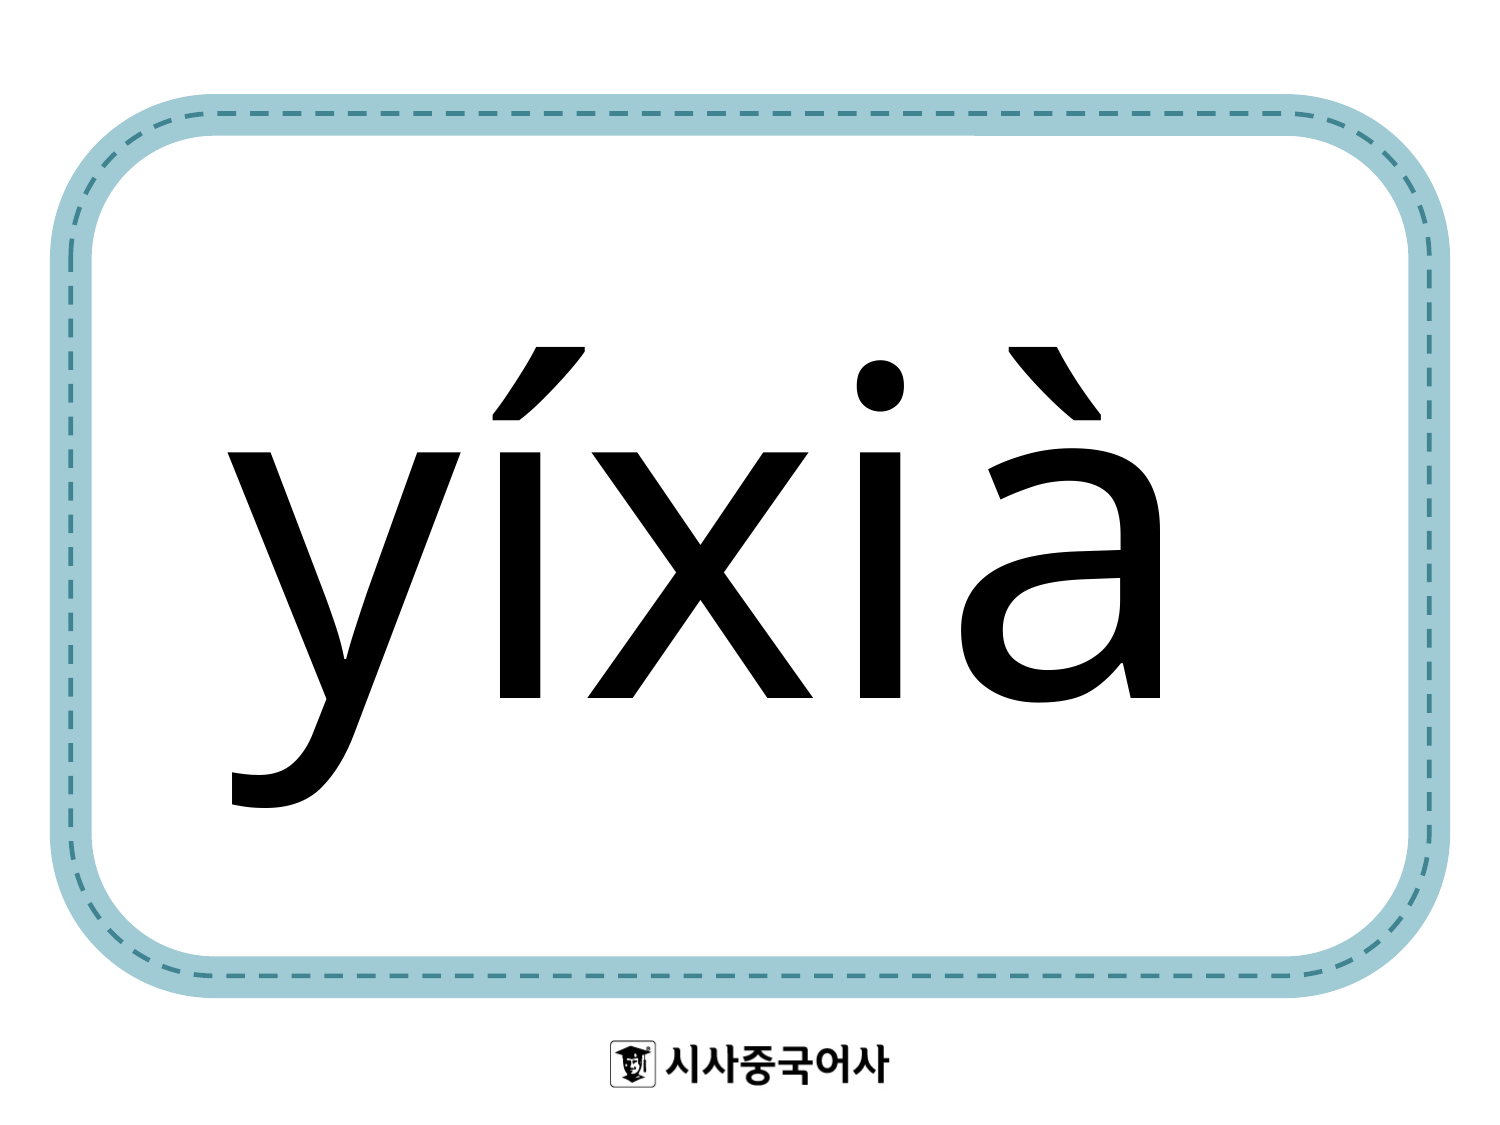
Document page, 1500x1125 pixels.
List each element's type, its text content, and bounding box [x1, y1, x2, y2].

text_box yíxià [167, 183, 1376, 846]
picture [602, 1034, 898, 1094]
